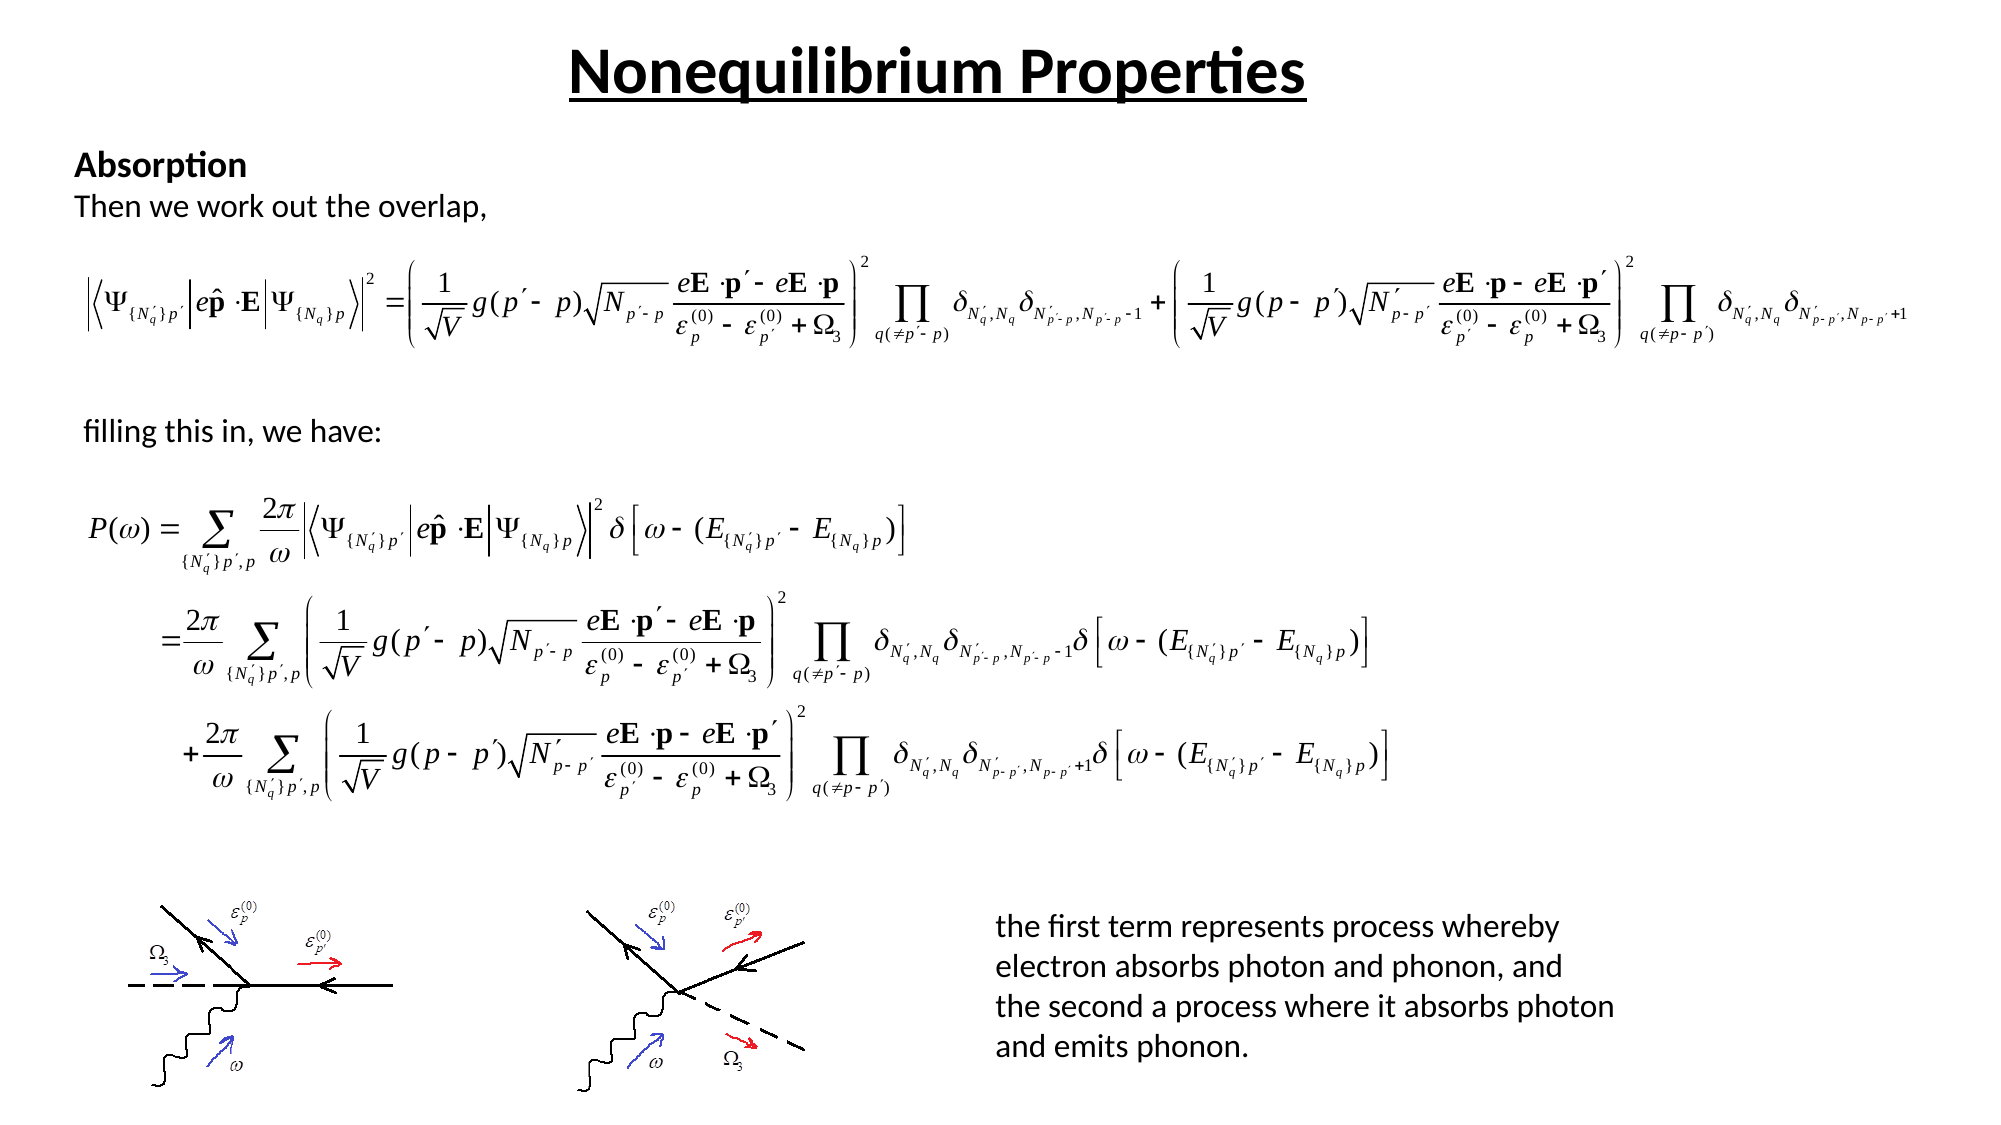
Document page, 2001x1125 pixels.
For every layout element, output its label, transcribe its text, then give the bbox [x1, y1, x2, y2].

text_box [82, 247, 1918, 356]
text_box Absorption Then we work out the overlap, [59, 132, 758, 232]
title Nonequilibrium Properties [536, 15, 1340, 116]
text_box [82, 488, 1397, 809]
picture [111, 888, 827, 1097]
text_box the first term represents process whereby electron absorbs photon and phonon, and the second a process where it absorbs photon and emits phonon. [980, 896, 1631, 1072]
text_box filling this in, we have: [68, 401, 575, 457]
